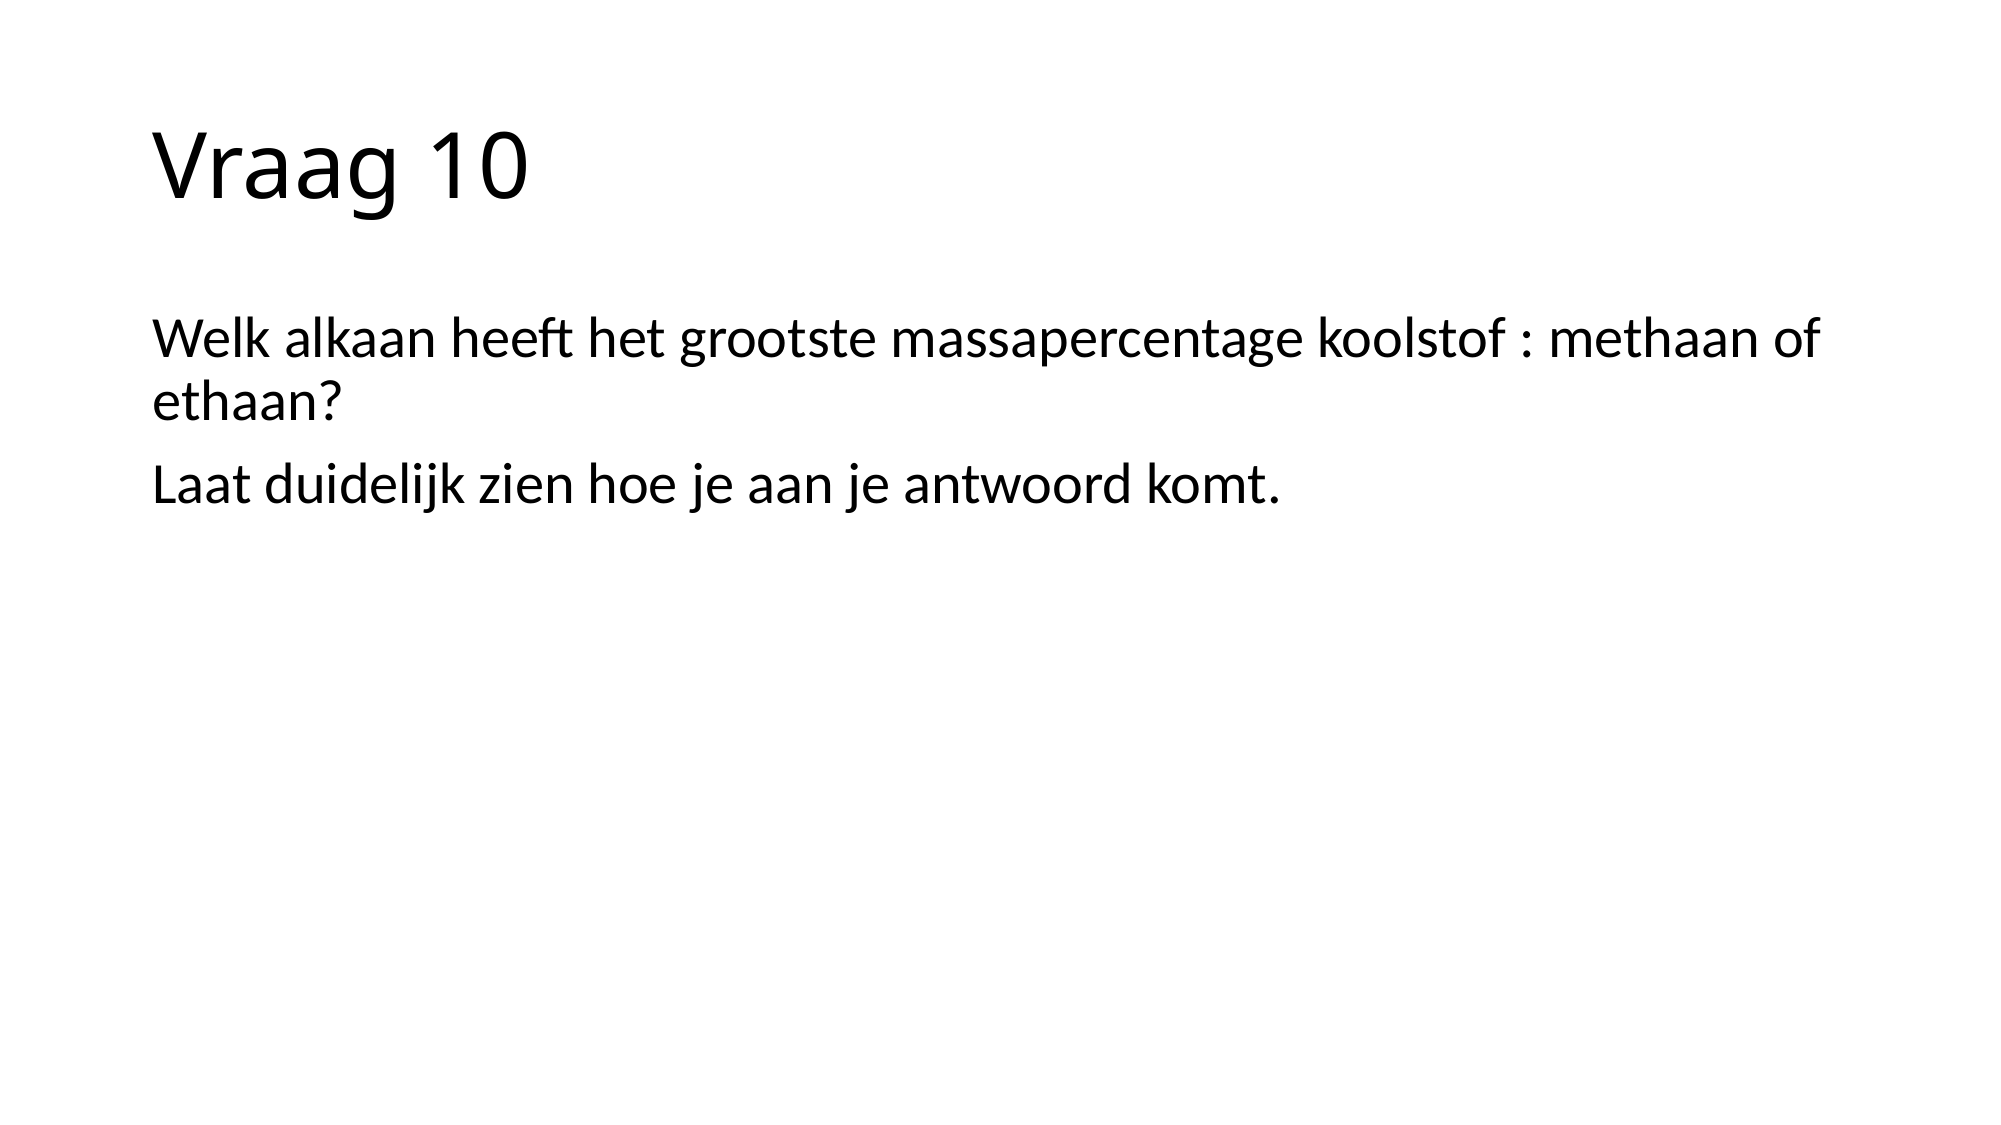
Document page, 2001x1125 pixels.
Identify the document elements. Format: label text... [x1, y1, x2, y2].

list Welk alkaan heeft het grootste massapercentage koolstof : methaan of ethaan? Laat duidelijk zien hoe je aan je antwoord komt. [137, 299, 1863, 1014]
title Vraag 10 [137, 59, 1863, 278]
